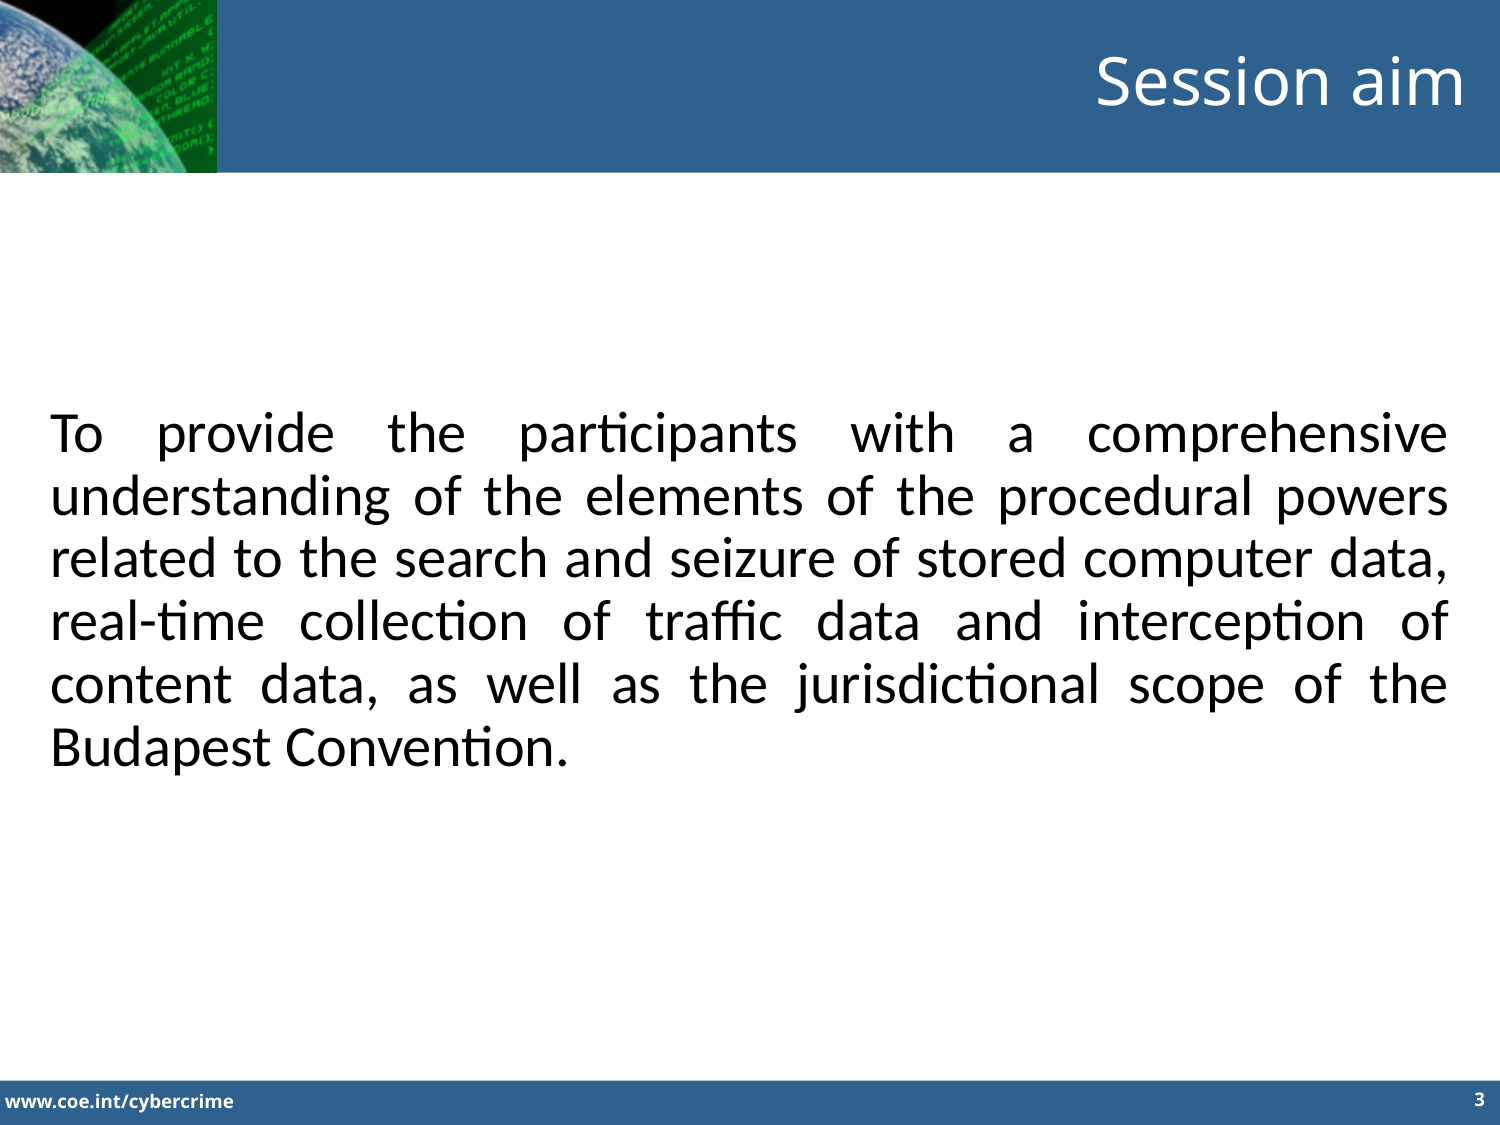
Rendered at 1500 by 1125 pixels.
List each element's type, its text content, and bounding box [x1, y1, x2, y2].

list To provide the participants with a comprehensive understanding of the elements of the procedural powers related to the search and seizure of stored computer data, real-time collection of traffic data and interception of content data, as well as the jurisdictional scope of the Budapest Convention. [35, 394, 1465, 813]
picture [0, 1, 217, 173]
text_box Session aim [230, 31, 1483, 126]
